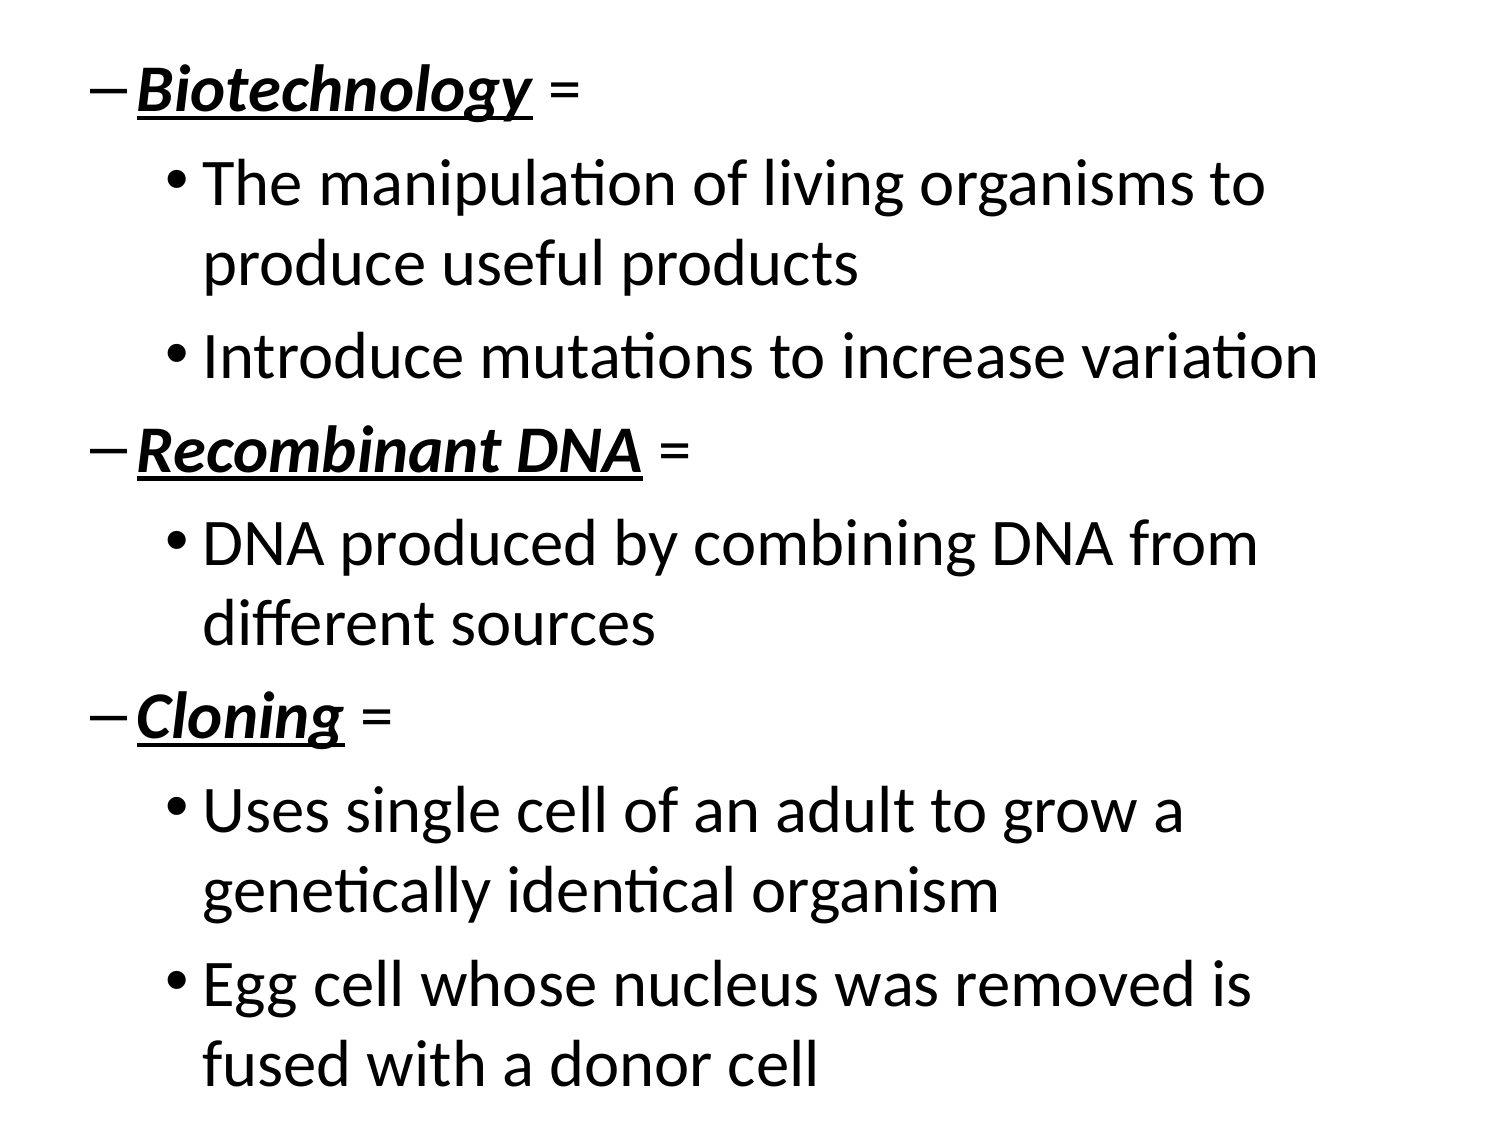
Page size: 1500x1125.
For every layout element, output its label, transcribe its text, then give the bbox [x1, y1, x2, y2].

list Biotechnology = The manipulation of living organisms to produce useful products Introduce mutations to increase variation Recombinant DNA = DNA produced by combining DNA from different sources Cloning = Uses single cell of an adult to grow a genetically identical organism Egg cell whose nucleus was removed is fused with a donor cell [0, 37, 1425, 1125]
